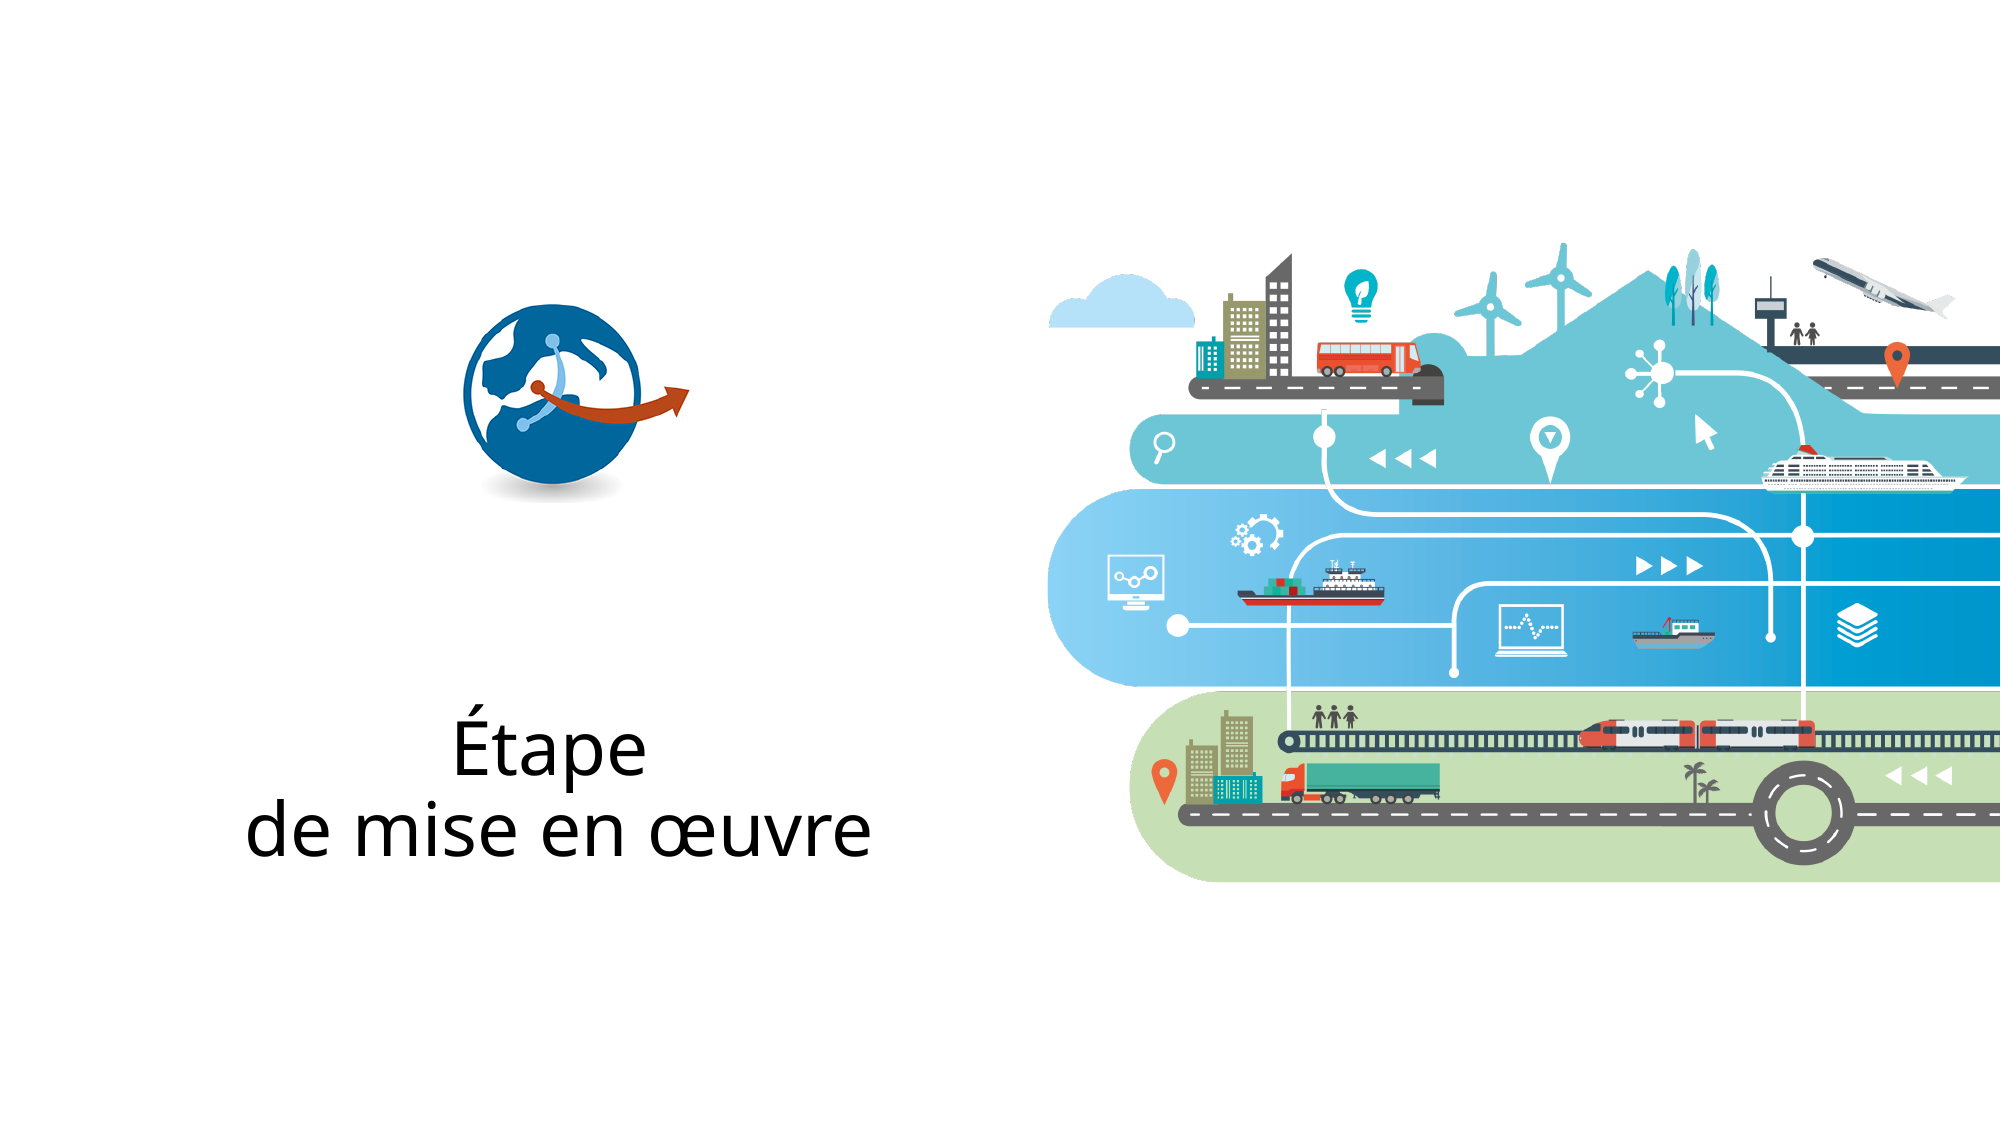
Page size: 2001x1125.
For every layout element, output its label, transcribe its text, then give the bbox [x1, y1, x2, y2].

picture [1838, 621, 1877, 633]
picture [1838, 635, 1877, 647]
picture [1838, 628, 1877, 639]
picture [1838, 604, 1877, 625]
picture [344, 224, 776, 505]
picture [783, 182, 2000, 943]
title Étape de mise en œuvre [138, 633, 783, 880]
